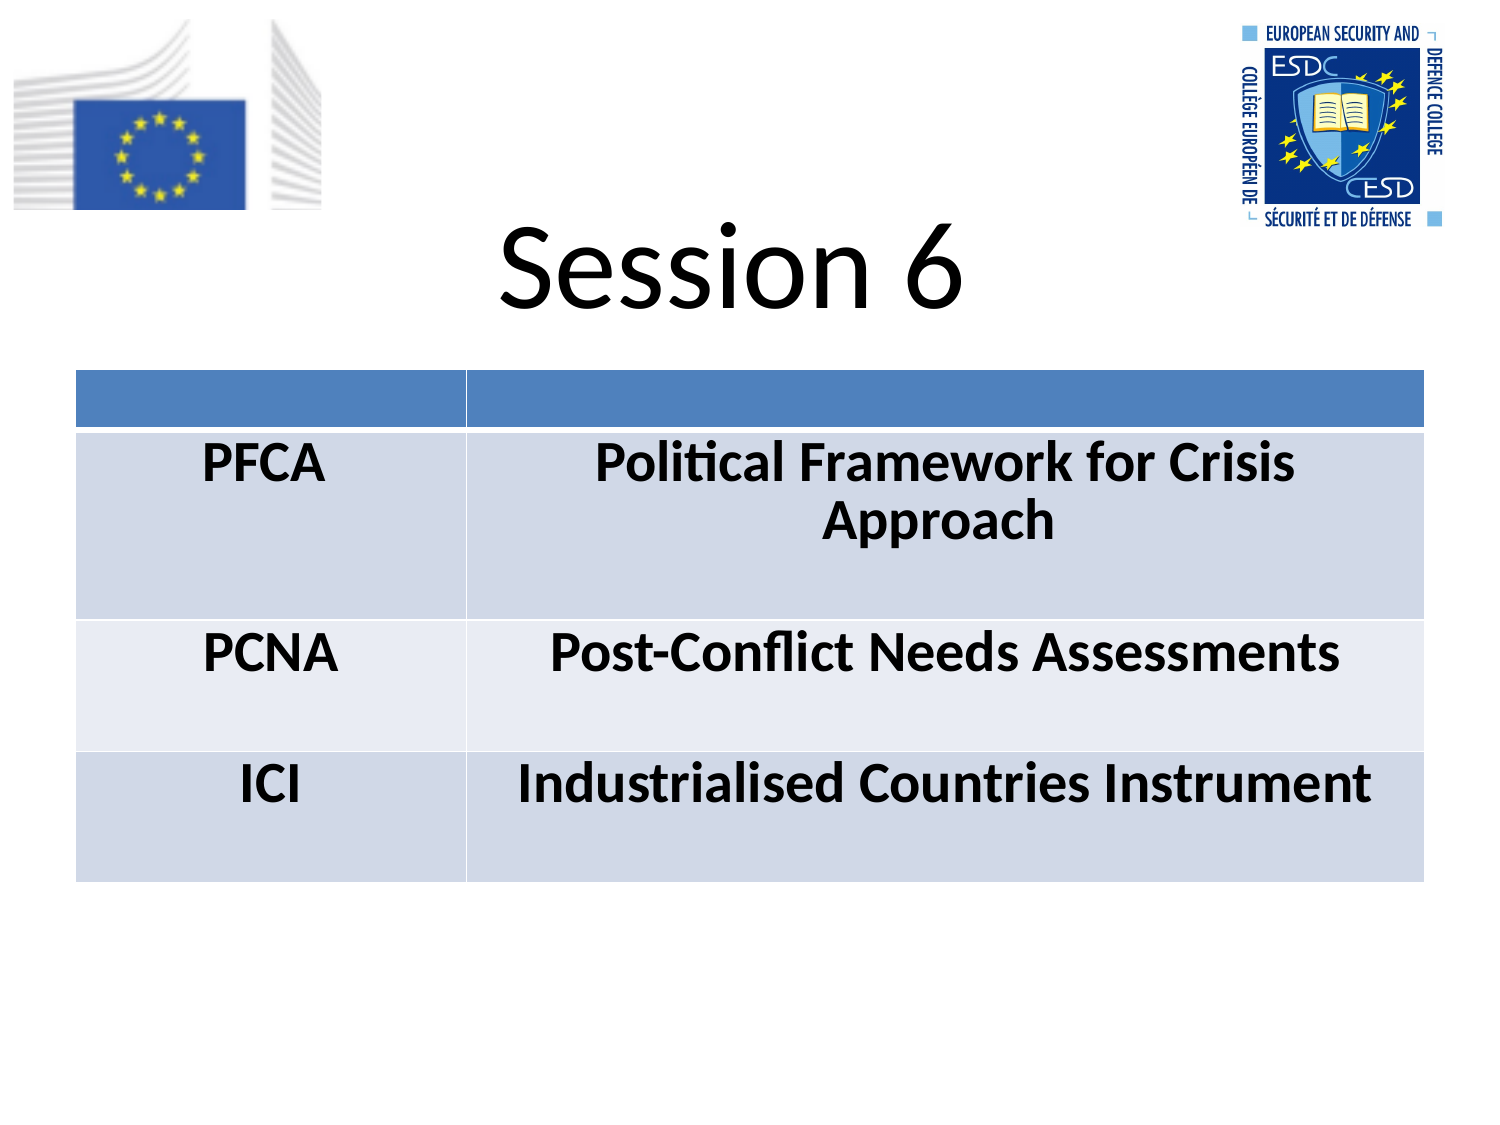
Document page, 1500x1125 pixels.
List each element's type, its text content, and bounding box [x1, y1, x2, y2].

table_cell ICI [76, 752, 466, 882]
picture [1239, 23, 1446, 227]
table_cell Political Framework for Crisis Approach [467, 433, 1424, 619]
table_cell Post-Conflict Needs Assessments [467, 621, 1424, 751]
title Session 6 [56, 165, 1407, 353]
table_cell PFCA [76, 433, 466, 619]
table_cell Industrialised Countries Instrument [467, 752, 1424, 882]
picture [13, 19, 322, 210]
table_header [76, 370, 466, 427]
table_cell PCNA [76, 621, 466, 751]
table_header [467, 370, 1424, 427]
